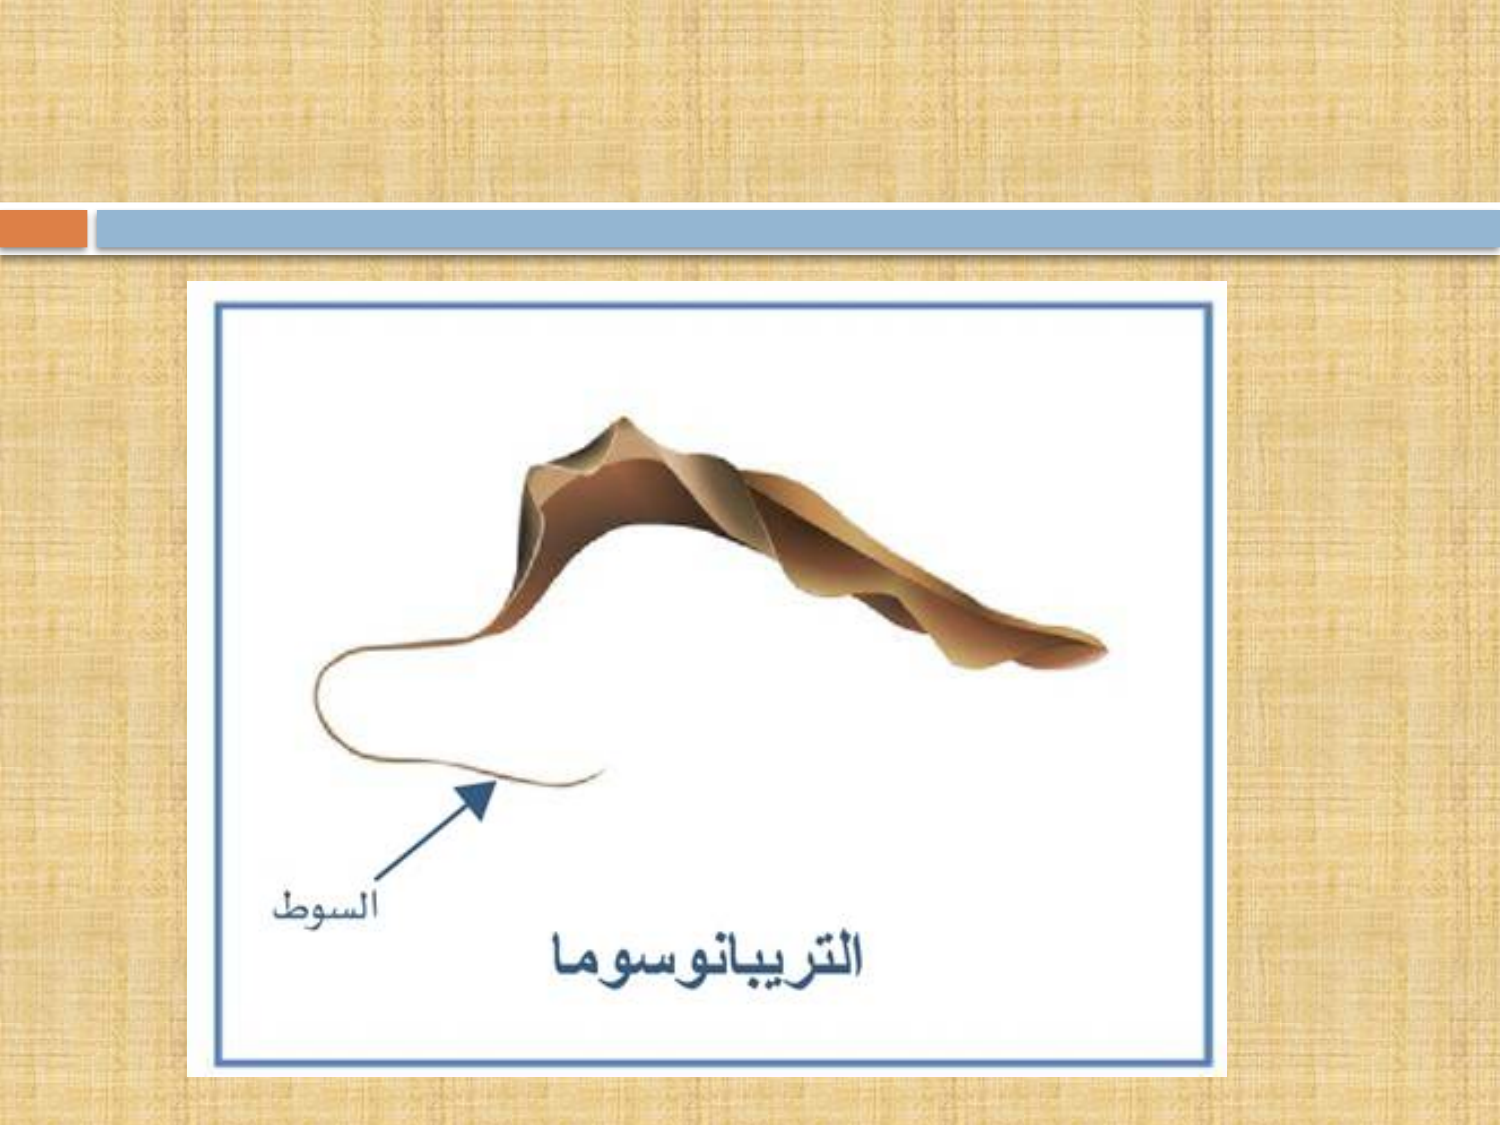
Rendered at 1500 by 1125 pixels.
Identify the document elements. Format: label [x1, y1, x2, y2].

picture [0, 255, 1500, 1125]
list [187, 280, 1227, 1077]
picture [0, 0, 1500, 202]
